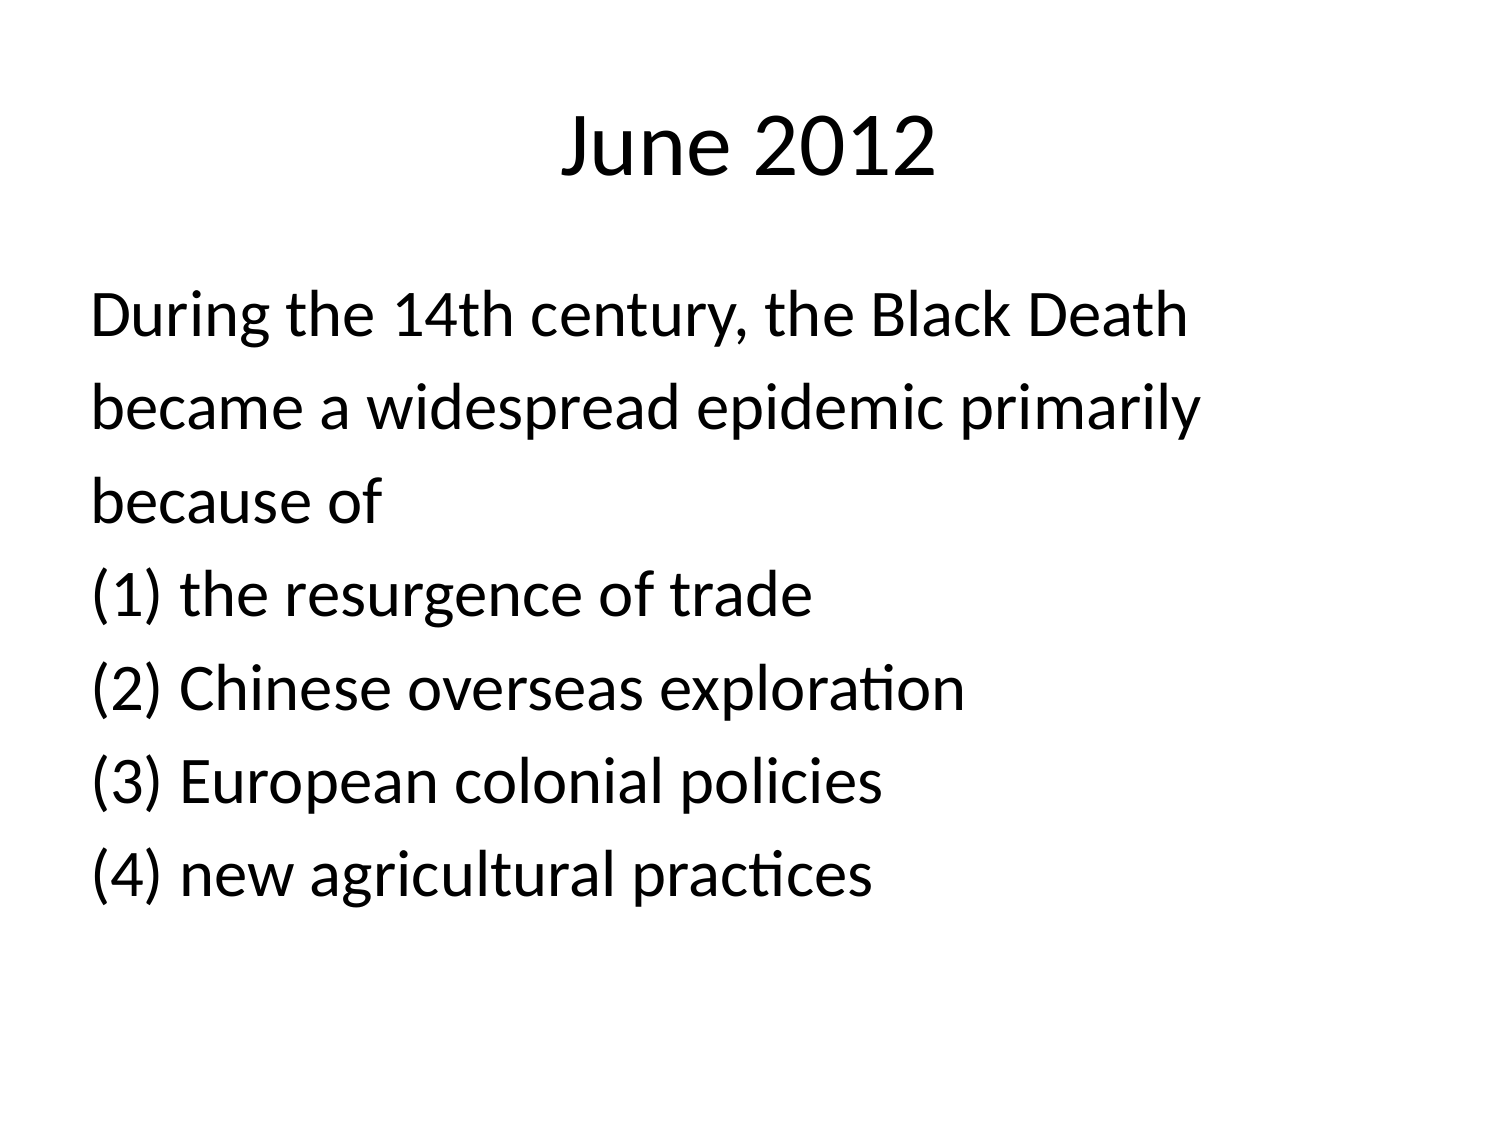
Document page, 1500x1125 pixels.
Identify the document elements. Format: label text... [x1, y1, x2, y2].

title June 2012 [75, 45, 1425, 233]
list During the 14th century, the Black Death became a widespread epidemic primarily because of (1) the resurgence of trade (2) Chinese overseas exploration (3) European colonial policies (4) new agricultural practices [75, 262, 1425, 1005]
